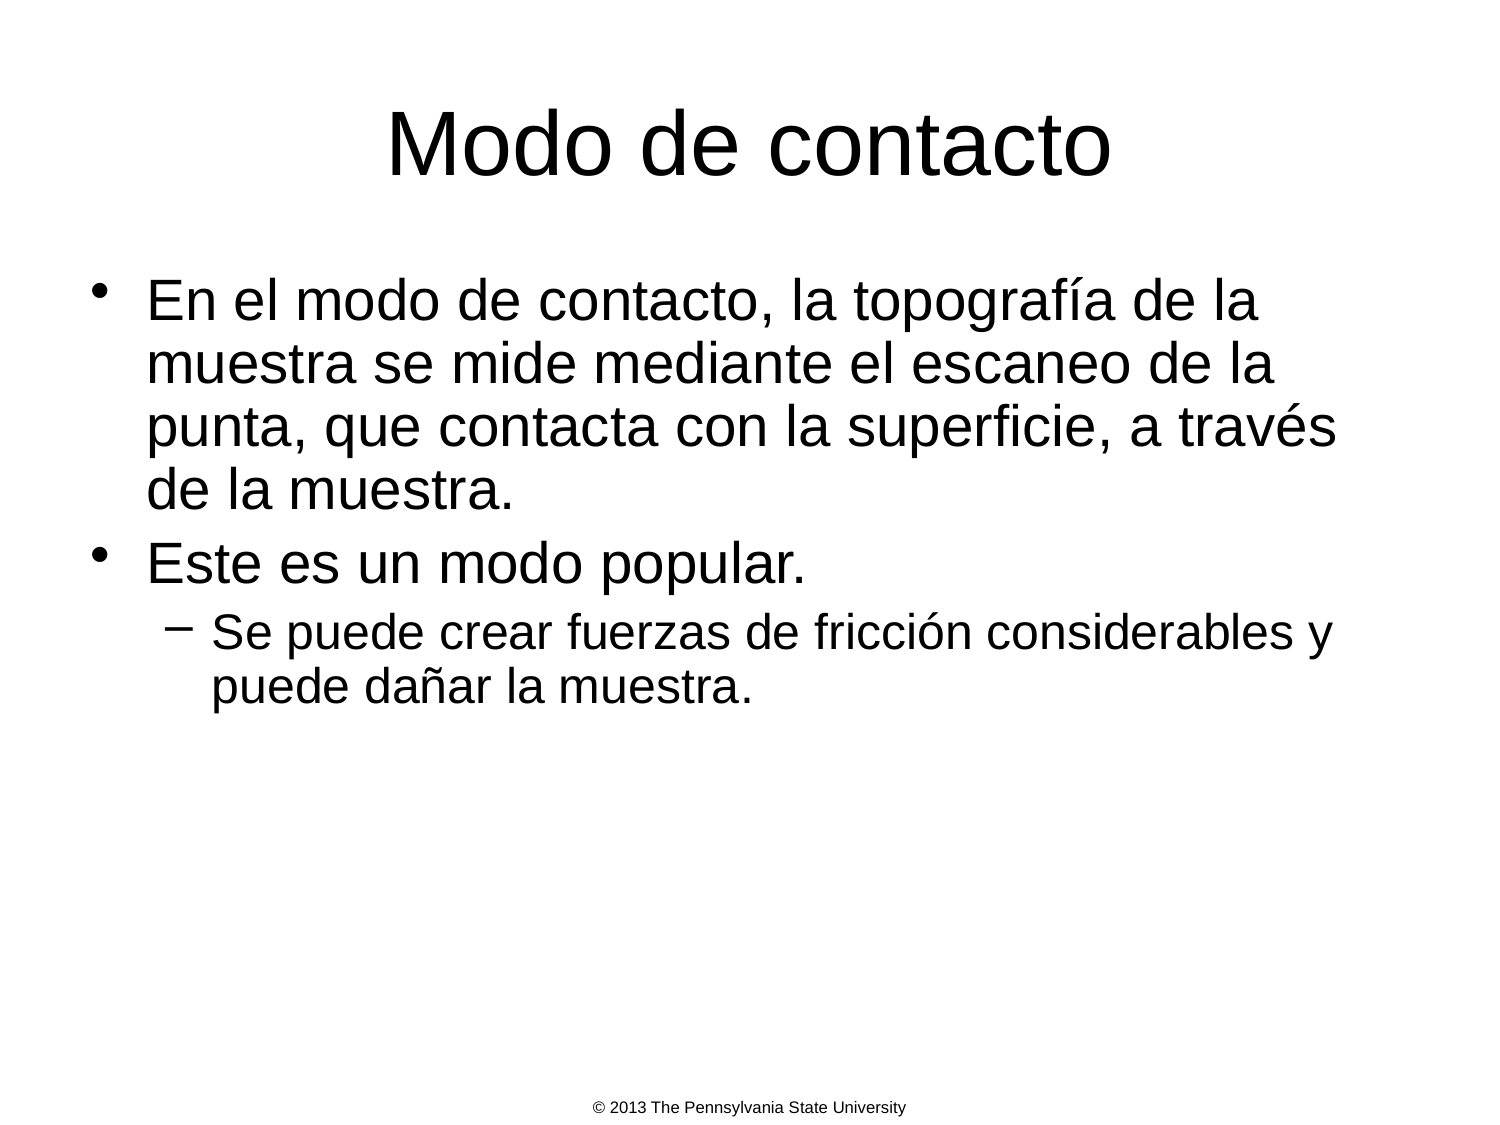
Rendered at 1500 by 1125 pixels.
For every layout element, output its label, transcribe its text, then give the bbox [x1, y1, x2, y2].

list En el modo de contacto, la topografía de la muestra se mide mediante el escaneo de la punta, que contacta con la superficie, a través de la muestra. Este es un modo popular. Se puede crear fuerzas de fricción considerables y puede dañar la muestra. [74, 262, 1426, 951]
title Modo de contacto [74, 44, 1426, 233]
